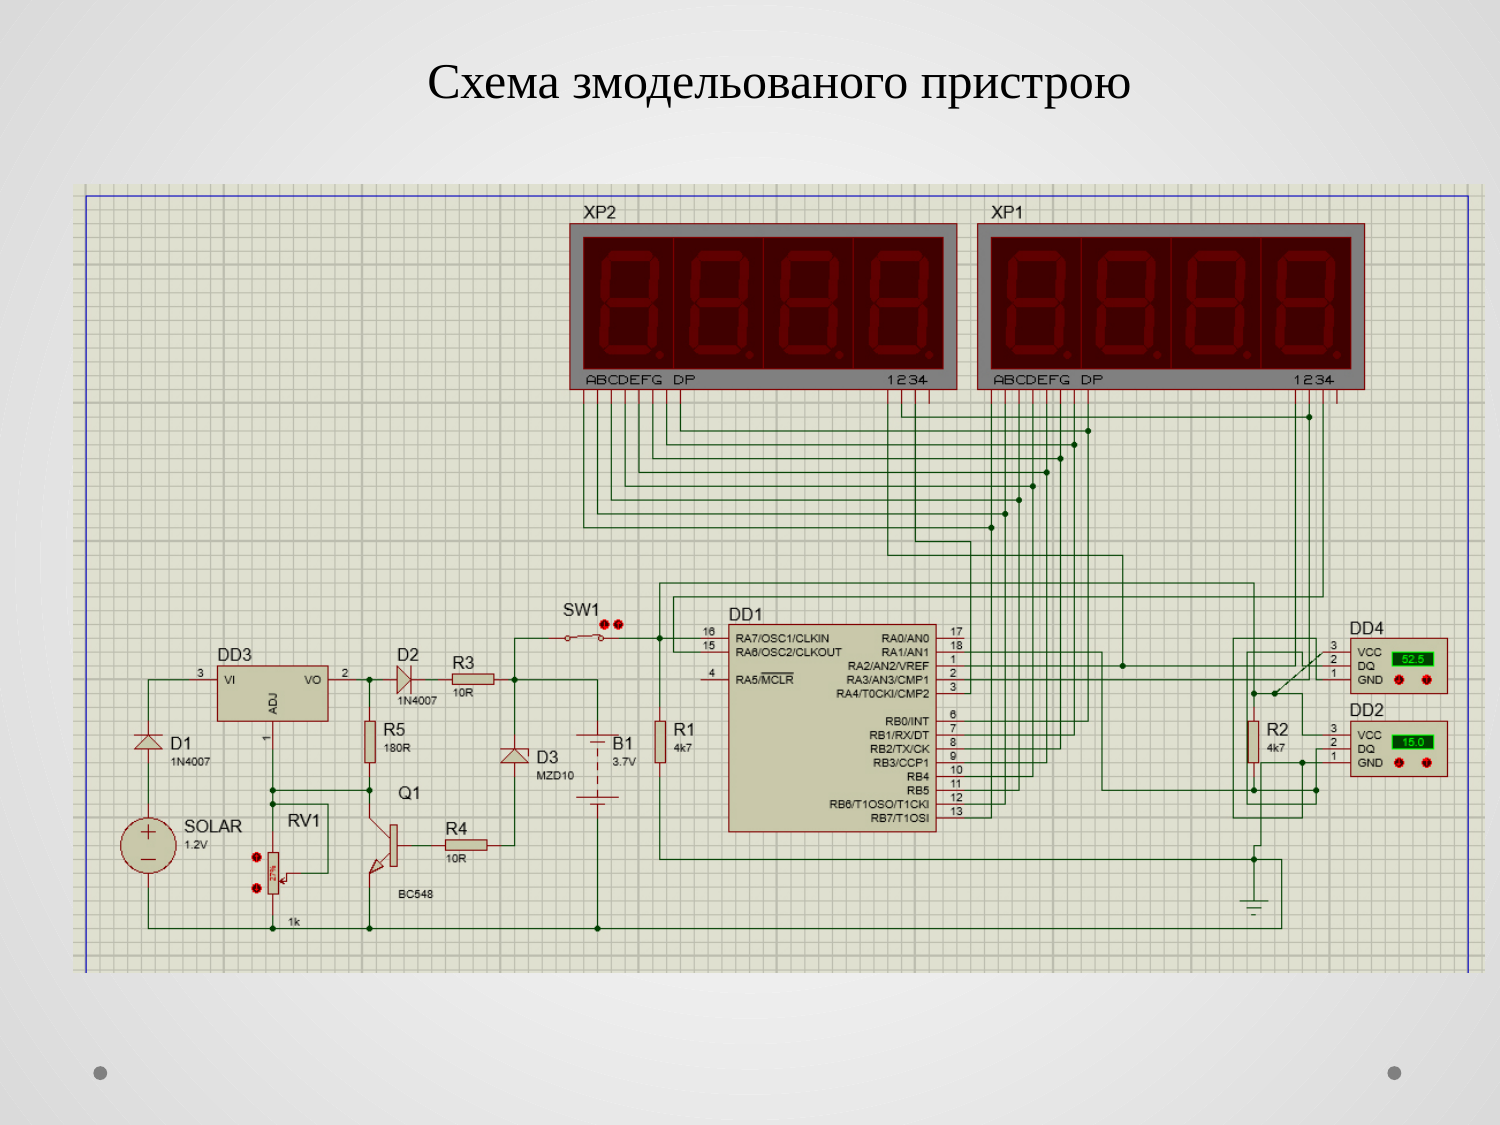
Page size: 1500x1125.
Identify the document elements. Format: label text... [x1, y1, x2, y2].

picture [73, 184, 1486, 974]
text_box Схема змодельованого пристрою [70, 41, 1489, 116]
